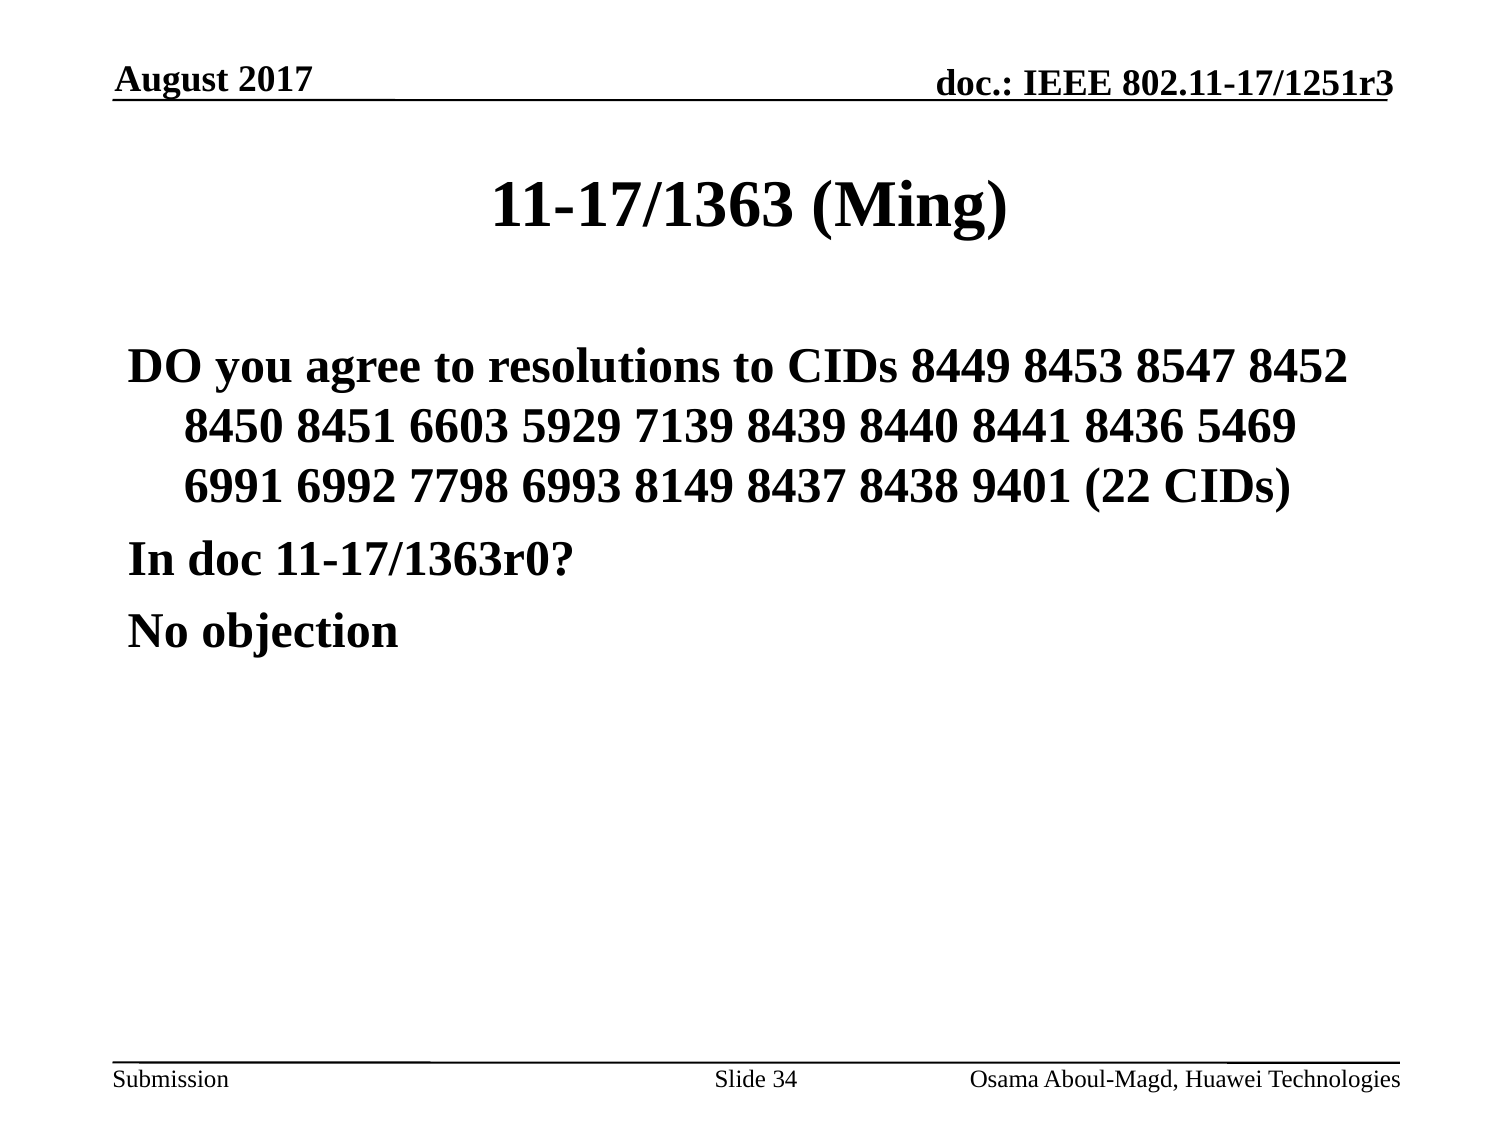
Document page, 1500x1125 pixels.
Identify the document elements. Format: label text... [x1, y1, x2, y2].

title 11-17/1363 (Ming) [112, 112, 1388, 288]
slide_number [114, 54, 423, 100]
slide_number Slide 34 [712, 1061, 800, 1123]
list DO you agree to resolutions to CIDs 8449 8453 8547 8452 8450 8451 6603 5929 7139 8439 8440 8441 8436 5469 6991 6992 7798 6993 8149 8437 8438 9401 (22 CIDs) In doc 11-17/1363r0? No objection [112, 324, 1388, 1000]
footer Osama Aboul-Magd, Huawei Technologies [878, 1061, 1402, 1093]
